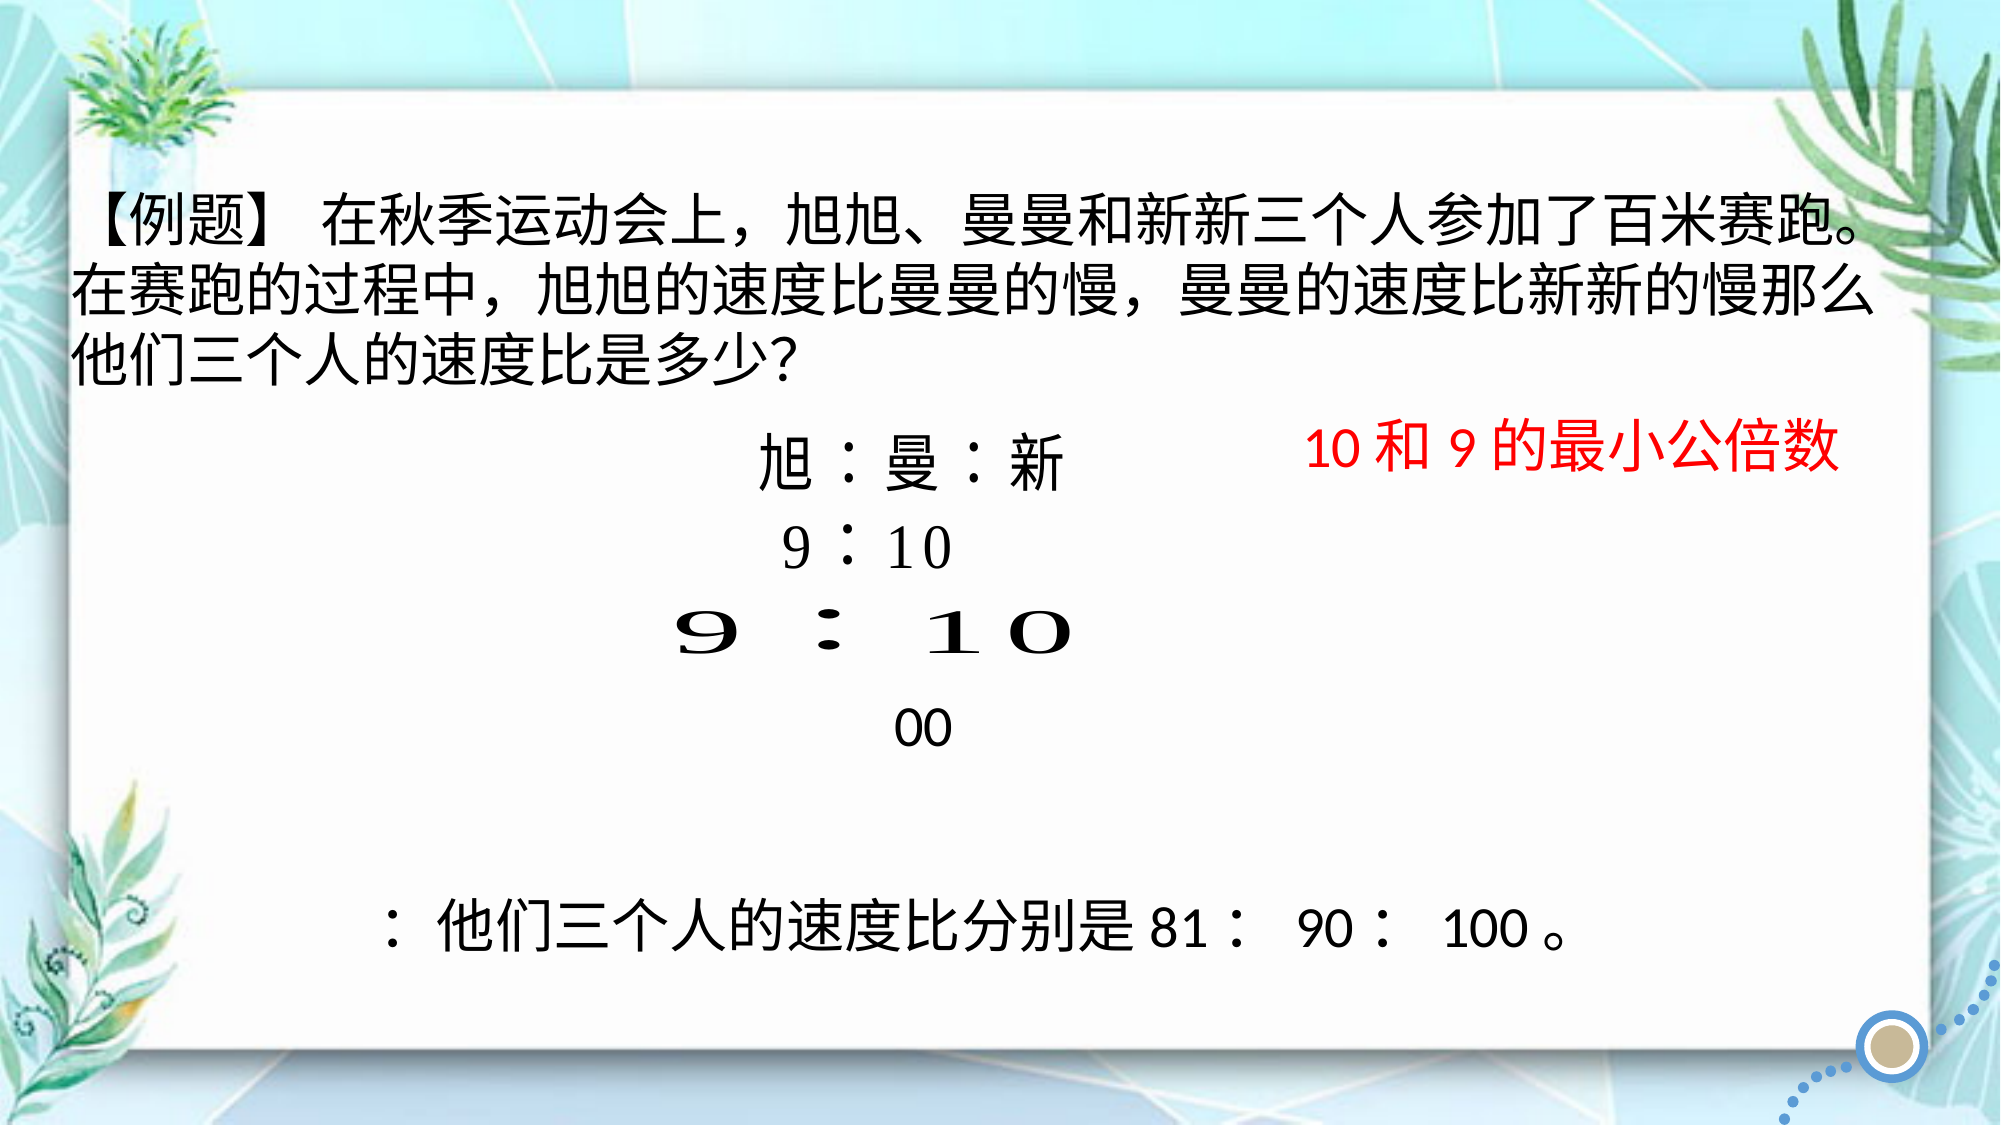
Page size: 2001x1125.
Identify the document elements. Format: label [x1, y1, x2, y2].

text_box [1778, 959, 2000, 1125]
picture [0, 0, 2001, 1125]
